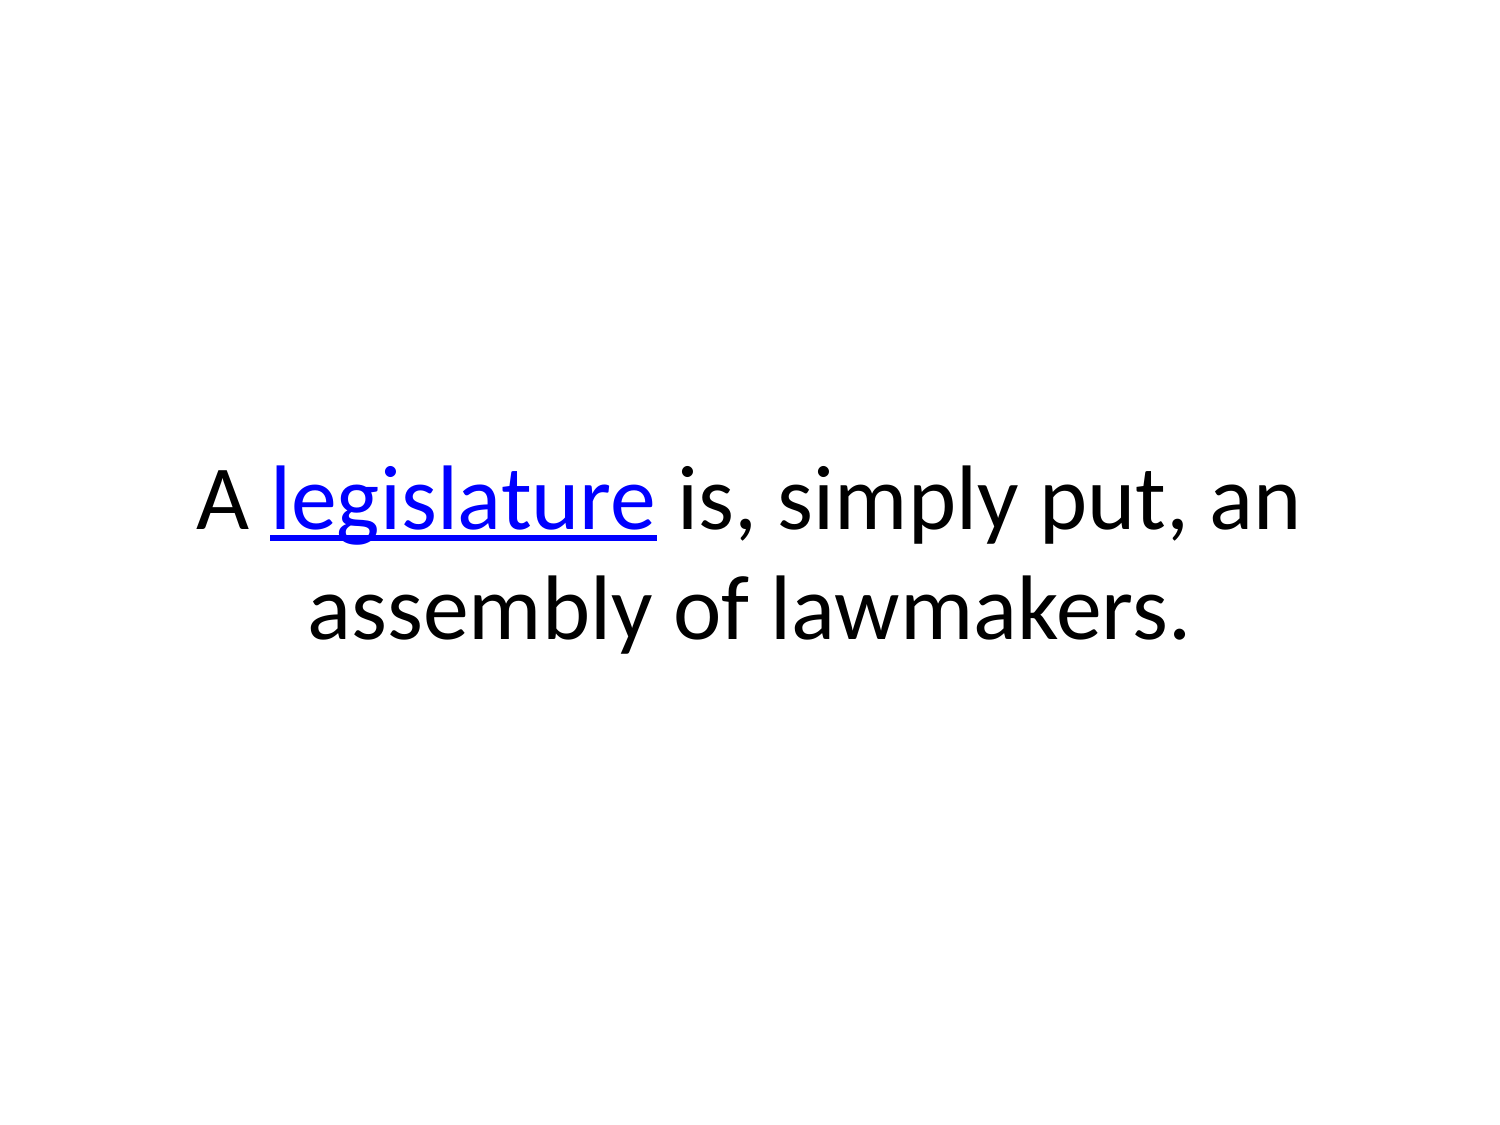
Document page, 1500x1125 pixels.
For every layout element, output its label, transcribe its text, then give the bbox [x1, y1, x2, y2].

title A legislature is, simply put, an assembly of lawmakers. [74, 44, 1426, 1051]
